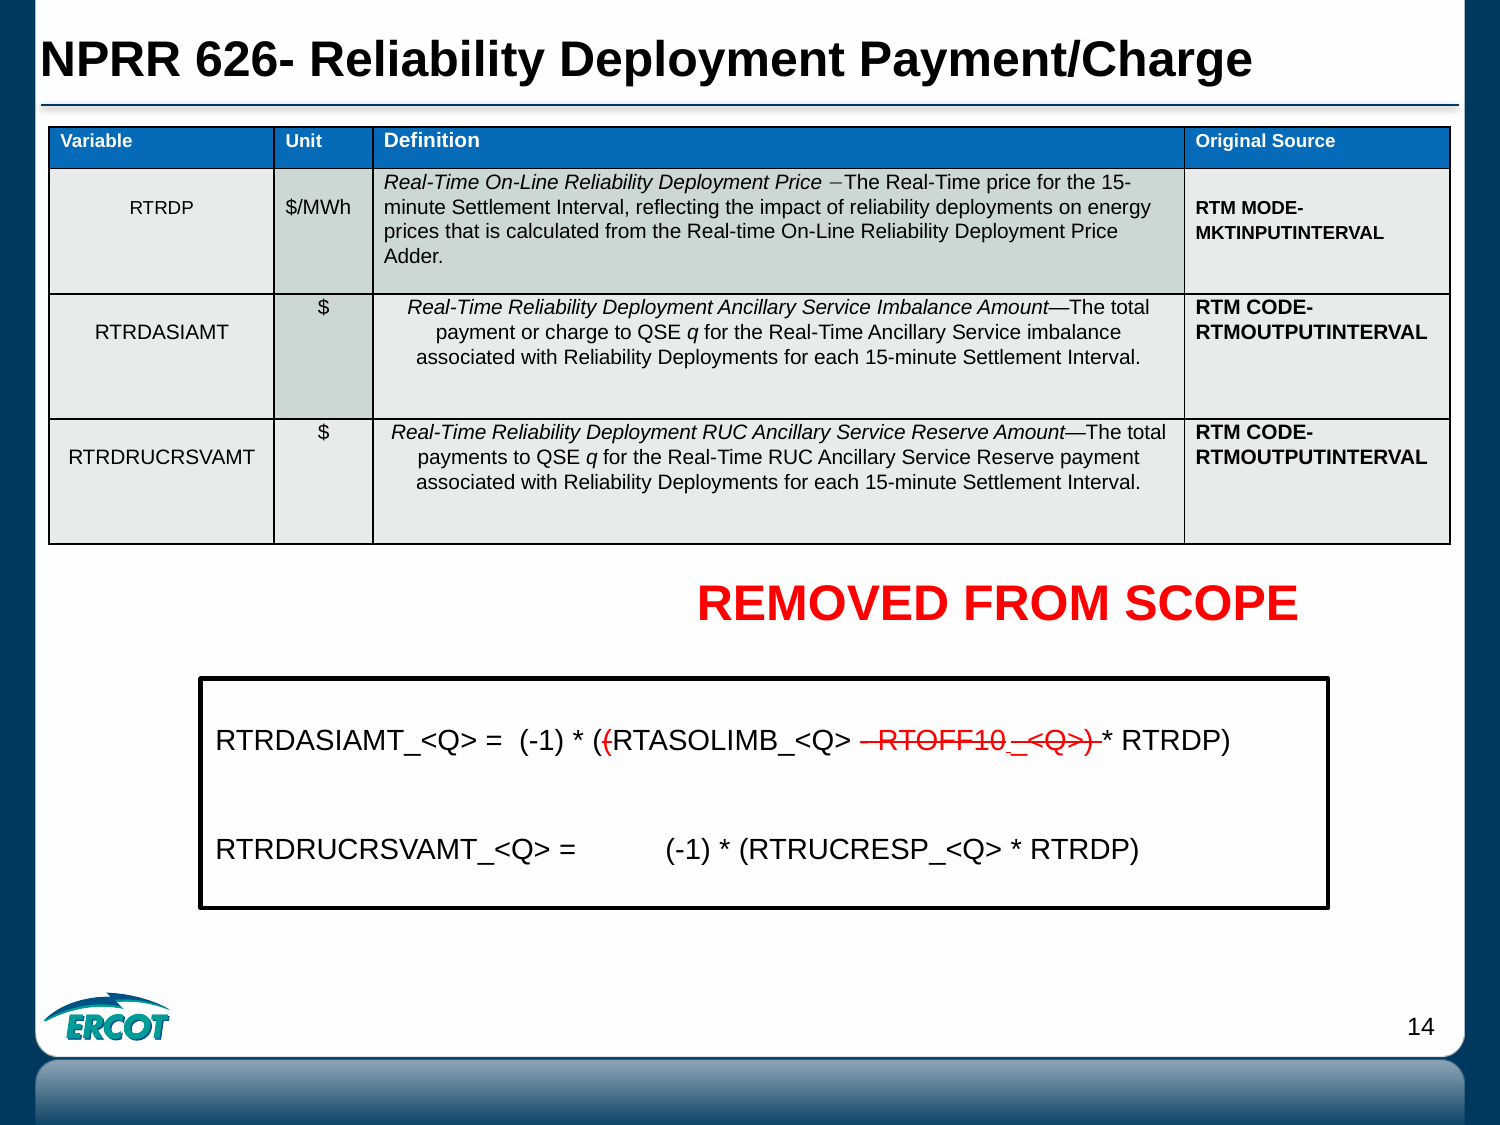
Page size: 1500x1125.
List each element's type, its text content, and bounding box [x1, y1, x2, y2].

text_box REMOVED FROM SCOPE [51, 543, 1477, 657]
table_cell Real-Time On-Line Reliability Deployment Price The Real-Time price for the 15-minute Settlement Interval, reflecting the impact of reliability deployments on energy prices that is calculated from the Real-time On-Line Reliability Deployment Price Adder. [374, 169, 1184, 293]
text_box RTRDASIAMT_<Q> = (-1) * ((RTASOLIMB_<Q> - RTOFF10 _<Q>) * RTRDP) RTRDRUCRSVAMT_<Q> = (-1) * (RTRUCRESP_<Q> * RTRDP) [200, 678, 1328, 908]
table_cell RTM CODE- RTMOUTPUTINTERVAL [1185, 295, 1449, 418]
table_cell RTRDASIAMT [50, 295, 273, 418]
table_cell $ [275, 420, 372, 543]
table_cell RTRDRUCRSVAMT [50, 420, 273, 543]
table_cell Real-Time Reliability Deployment RUC Ancillary Service Reserve Amount—The total payments to QSE q for the Real-Time RUC Ancillary Service Reserve payment associated with Reliability Deployments for each 15-minute Settlement Interval. [374, 420, 1184, 543]
table_header Original Source [1185, 128, 1449, 168]
table_cell RTM MODE- MKTINPUTINTERVAL [1185, 169, 1449, 293]
title NPRR 626- Reliability Deployment Payment/Charge [24, 0, 1450, 113]
table_header Definition [374, 128, 1184, 168]
table_cell RTM CODE- RTMOUTPUTINTERVAL [1185, 420, 1449, 543]
table_header Variable [50, 128, 273, 168]
table_cell $/MWh [275, 169, 372, 293]
table_cell $ [275, 295, 372, 418]
picture [35, 0, 1465, 1125]
table_cell RTRDP [50, 169, 273, 293]
table_cell Real-Time Reliability Deployment Ancillary Service Imbalance Amount—The total payment or charge to QSE q for the Real-Time Ancillary Service imbalance associated with Reliability Deployments for each 15-minute Settlement Interval. [374, 295, 1184, 418]
table_header Unit [275, 128, 372, 168]
